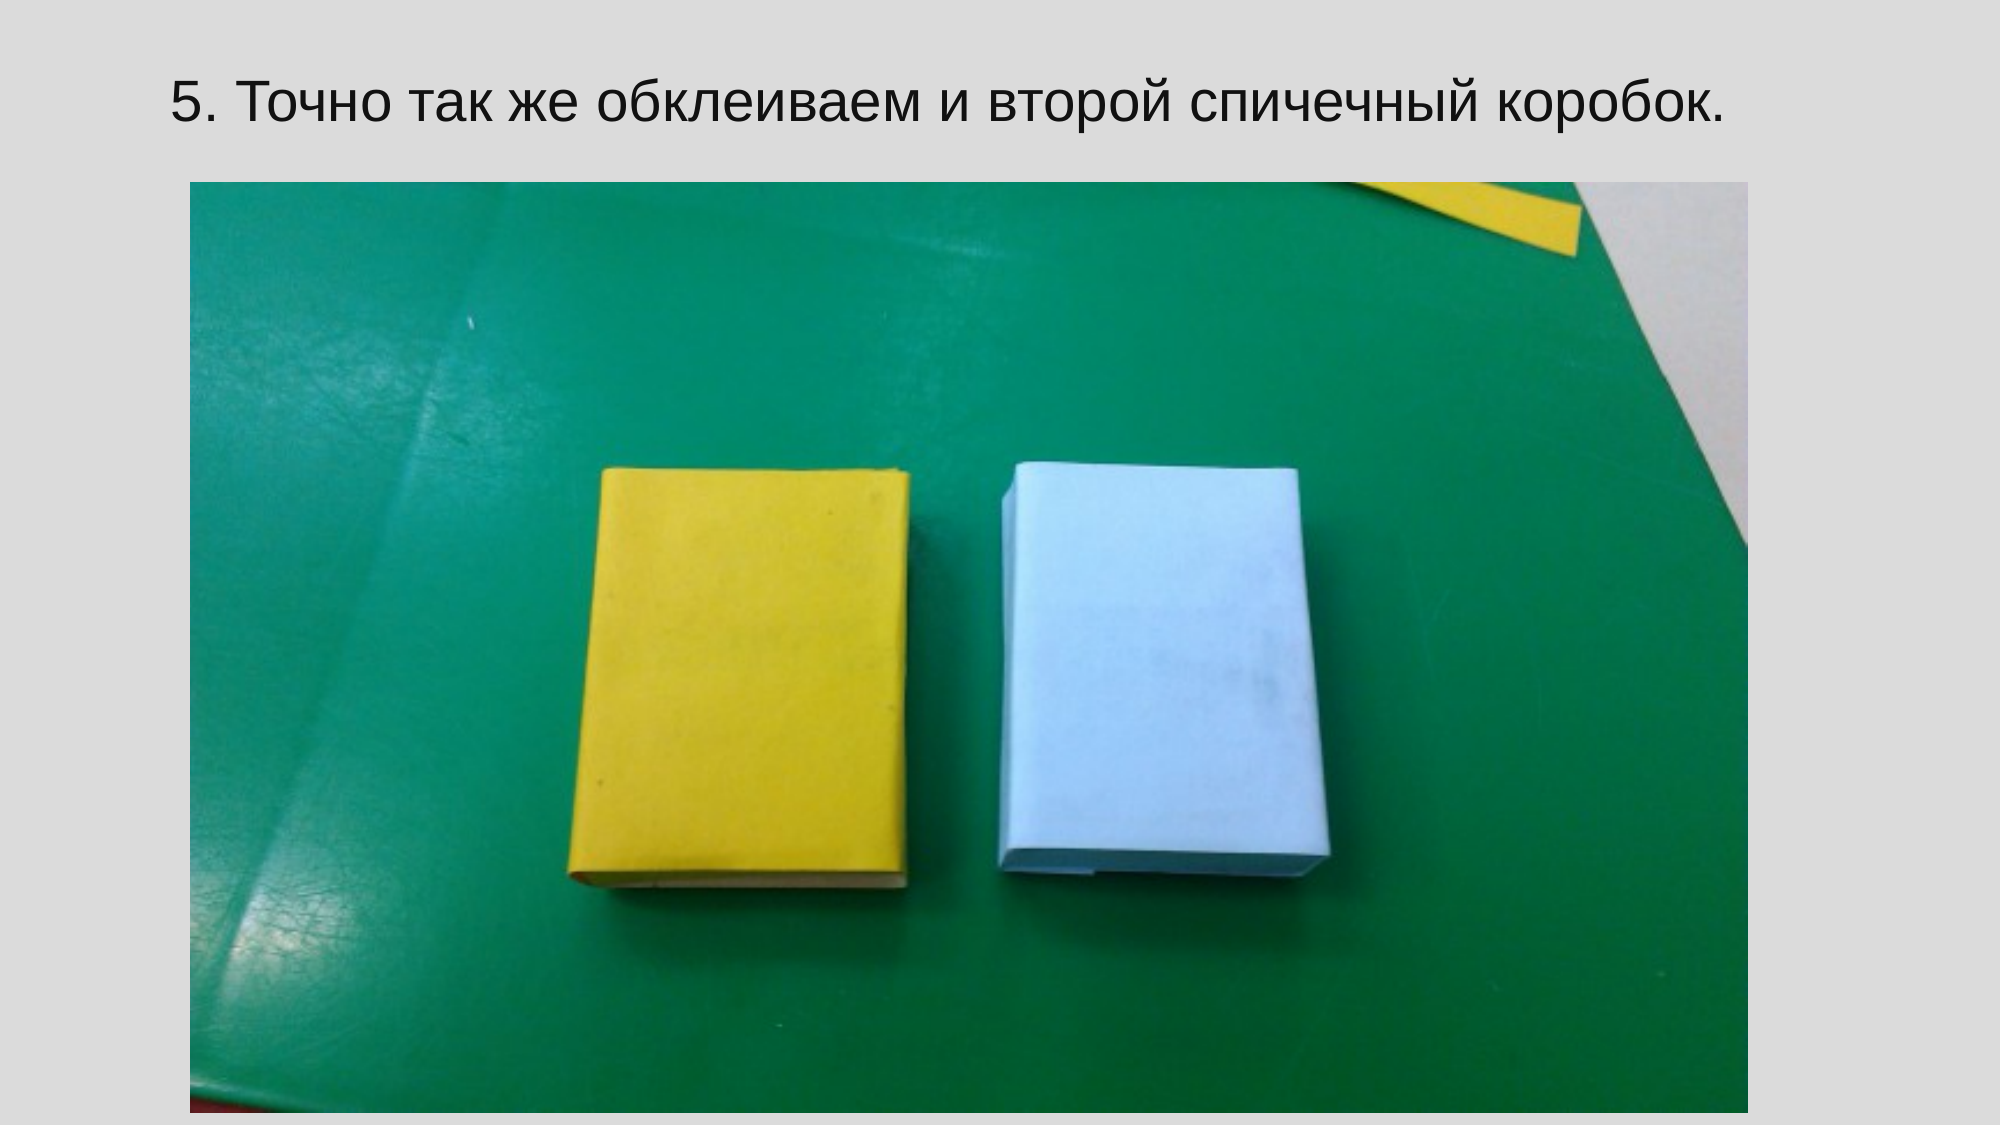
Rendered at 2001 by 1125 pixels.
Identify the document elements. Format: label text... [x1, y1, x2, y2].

picture [190, 182, 1748, 1113]
text_box 5. Точно так же обклеиваем и второй спичечный коробок. [155, 56, 1895, 141]
